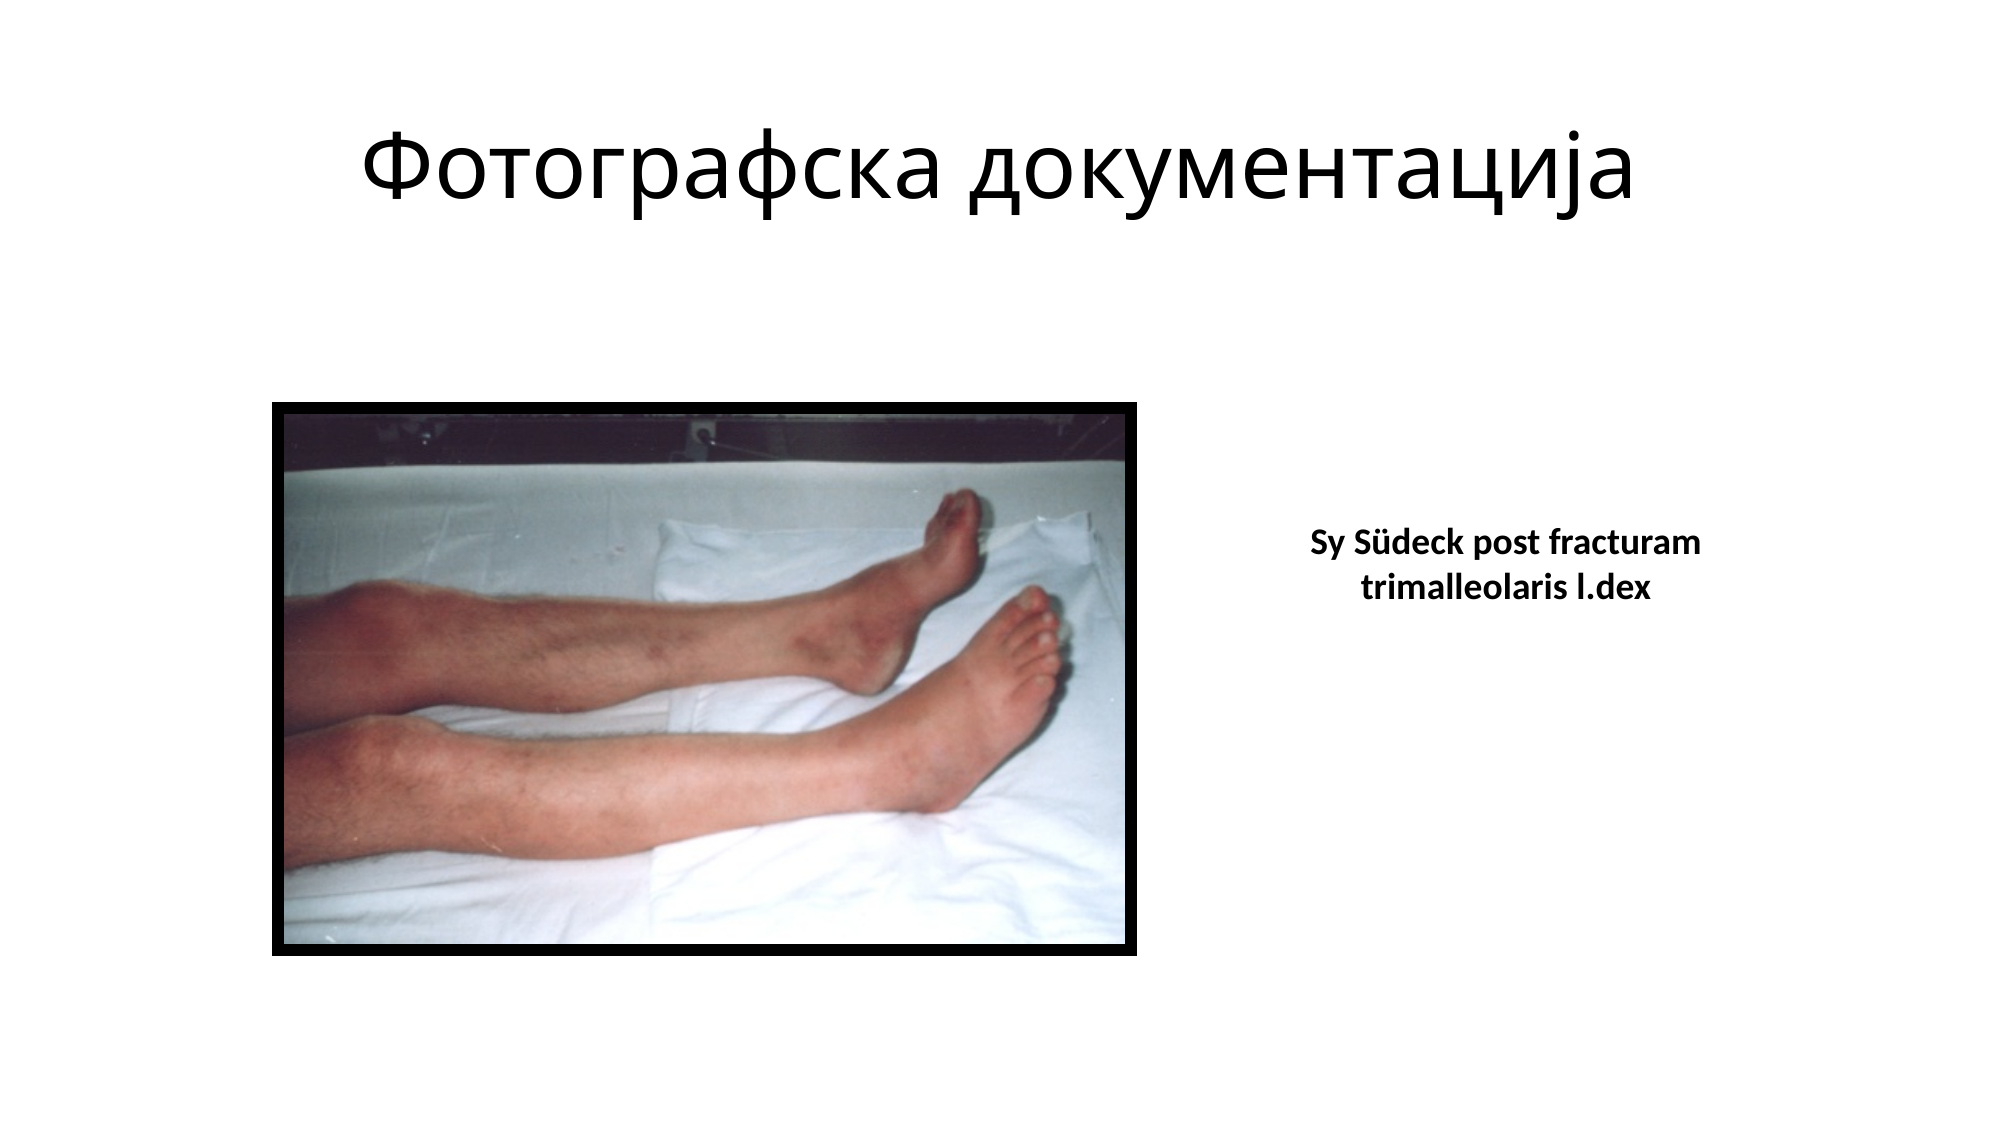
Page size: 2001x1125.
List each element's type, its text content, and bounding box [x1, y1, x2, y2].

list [284, 414, 1125, 944]
title Фотографска документација [137, 59, 1863, 278]
text_box Sy Südeck post fracturam trimalleolaris l.dex [1195, 509, 1818, 660]
